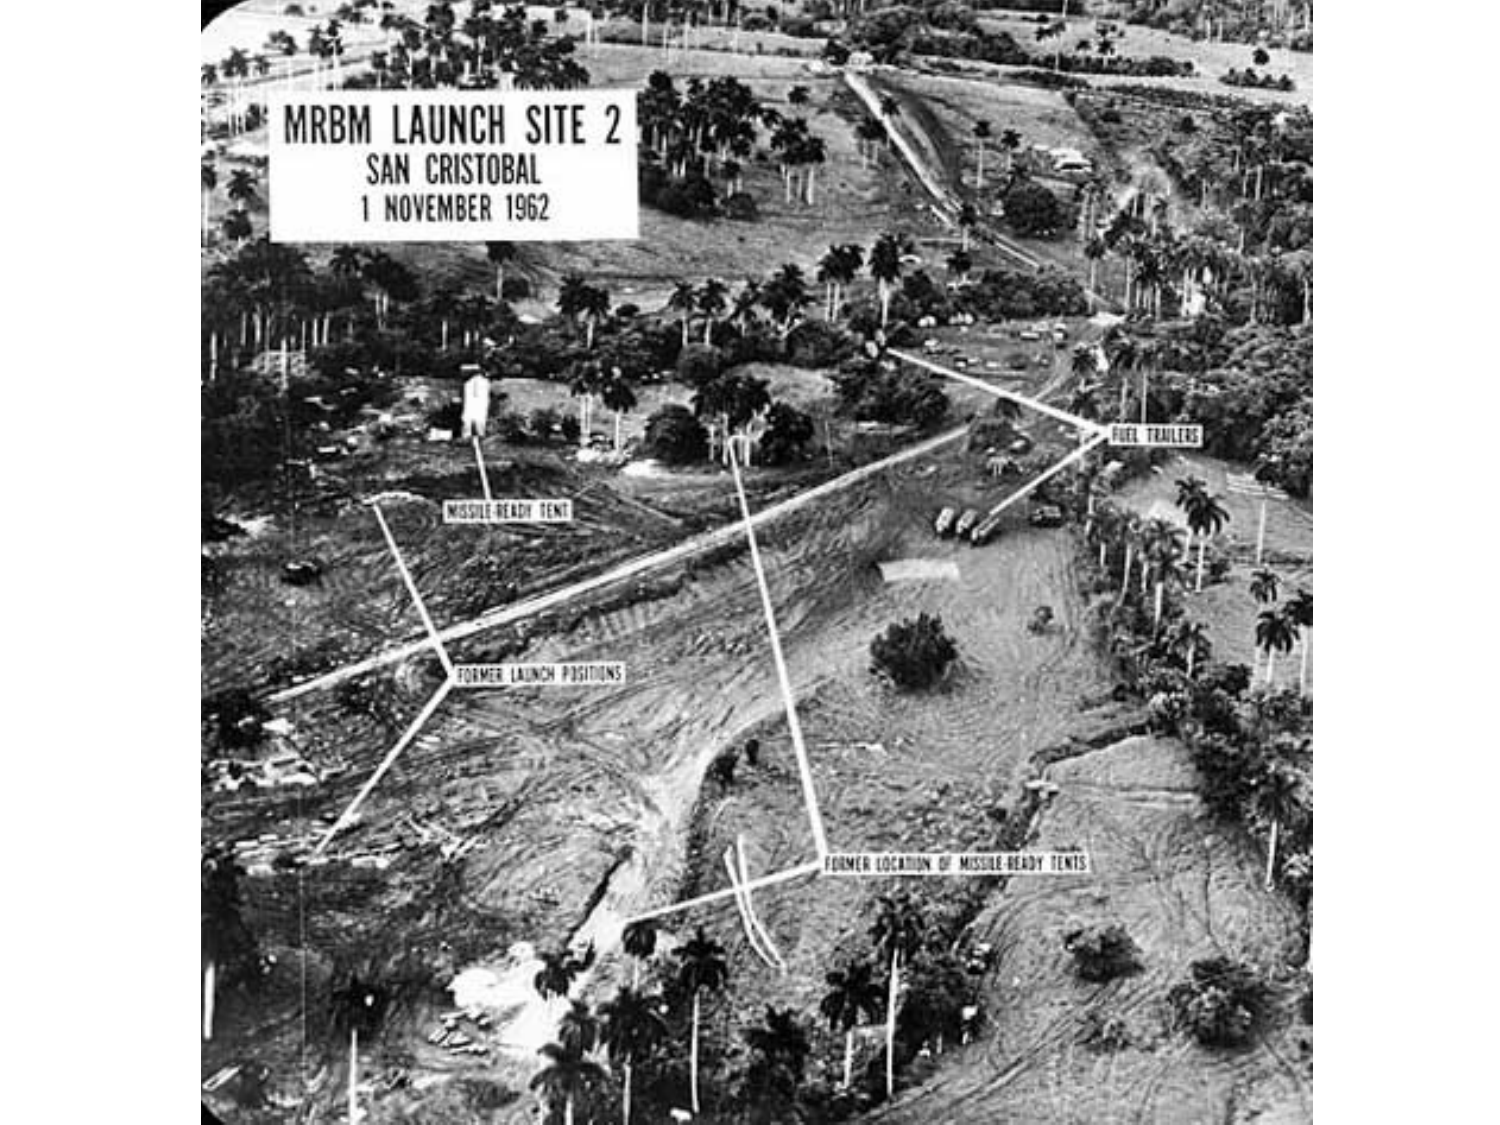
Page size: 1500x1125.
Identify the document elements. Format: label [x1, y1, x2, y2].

picture [201, 0, 1313, 1125]
